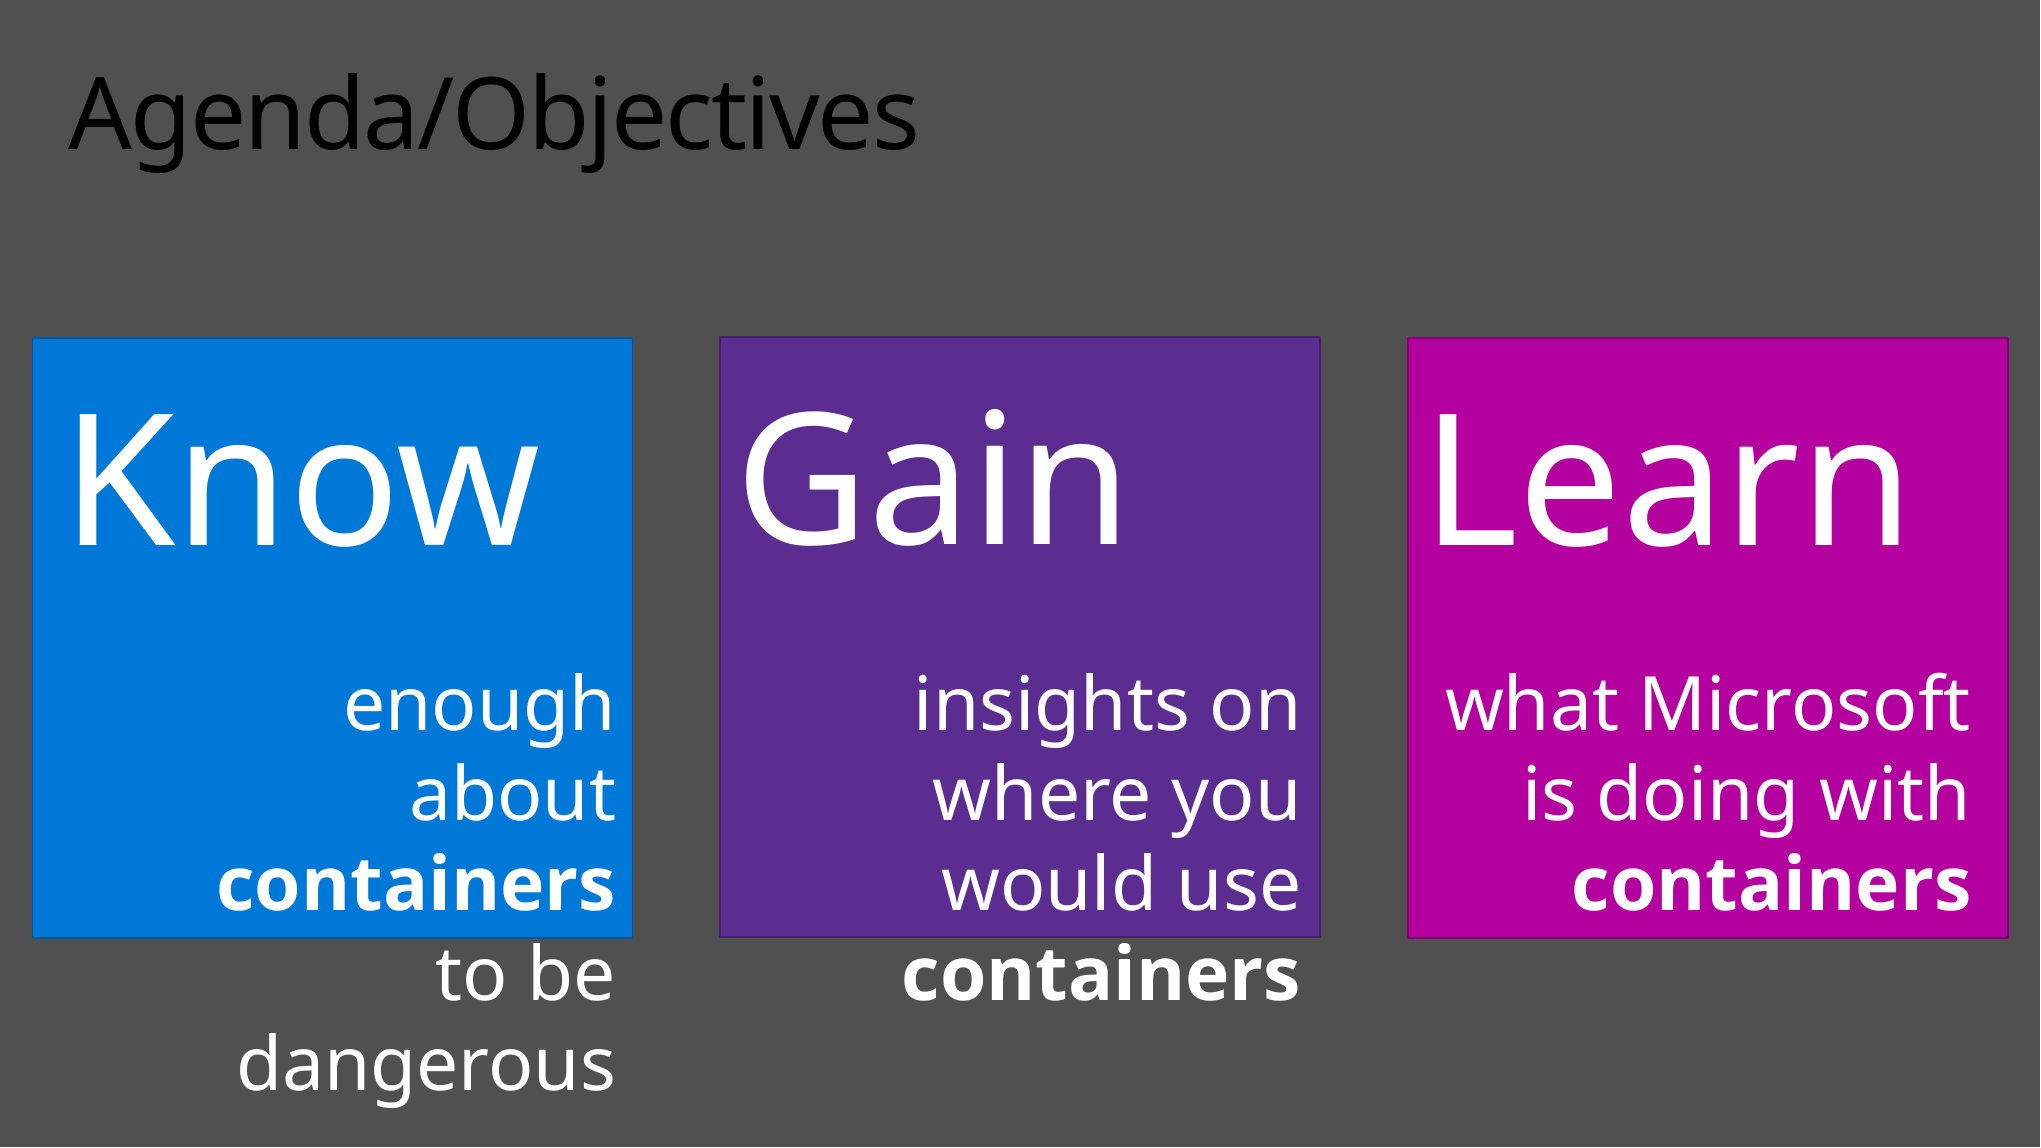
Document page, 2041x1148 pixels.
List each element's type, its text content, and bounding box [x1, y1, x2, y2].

text_box insights on where you would use containers [666, 648, 1317, 1024]
title Agenda/Objectives [45, 48, 1996, 199]
text_box what Microsoft is doing with containers [1349, 648, 1986, 934]
text_box Gain [719, 336, 1321, 938]
text_box enough about containers to be dangerous [55, 648, 631, 1114]
text_box Know [32, 337, 633, 939]
text_box Learn [1407, 337, 2009, 939]
